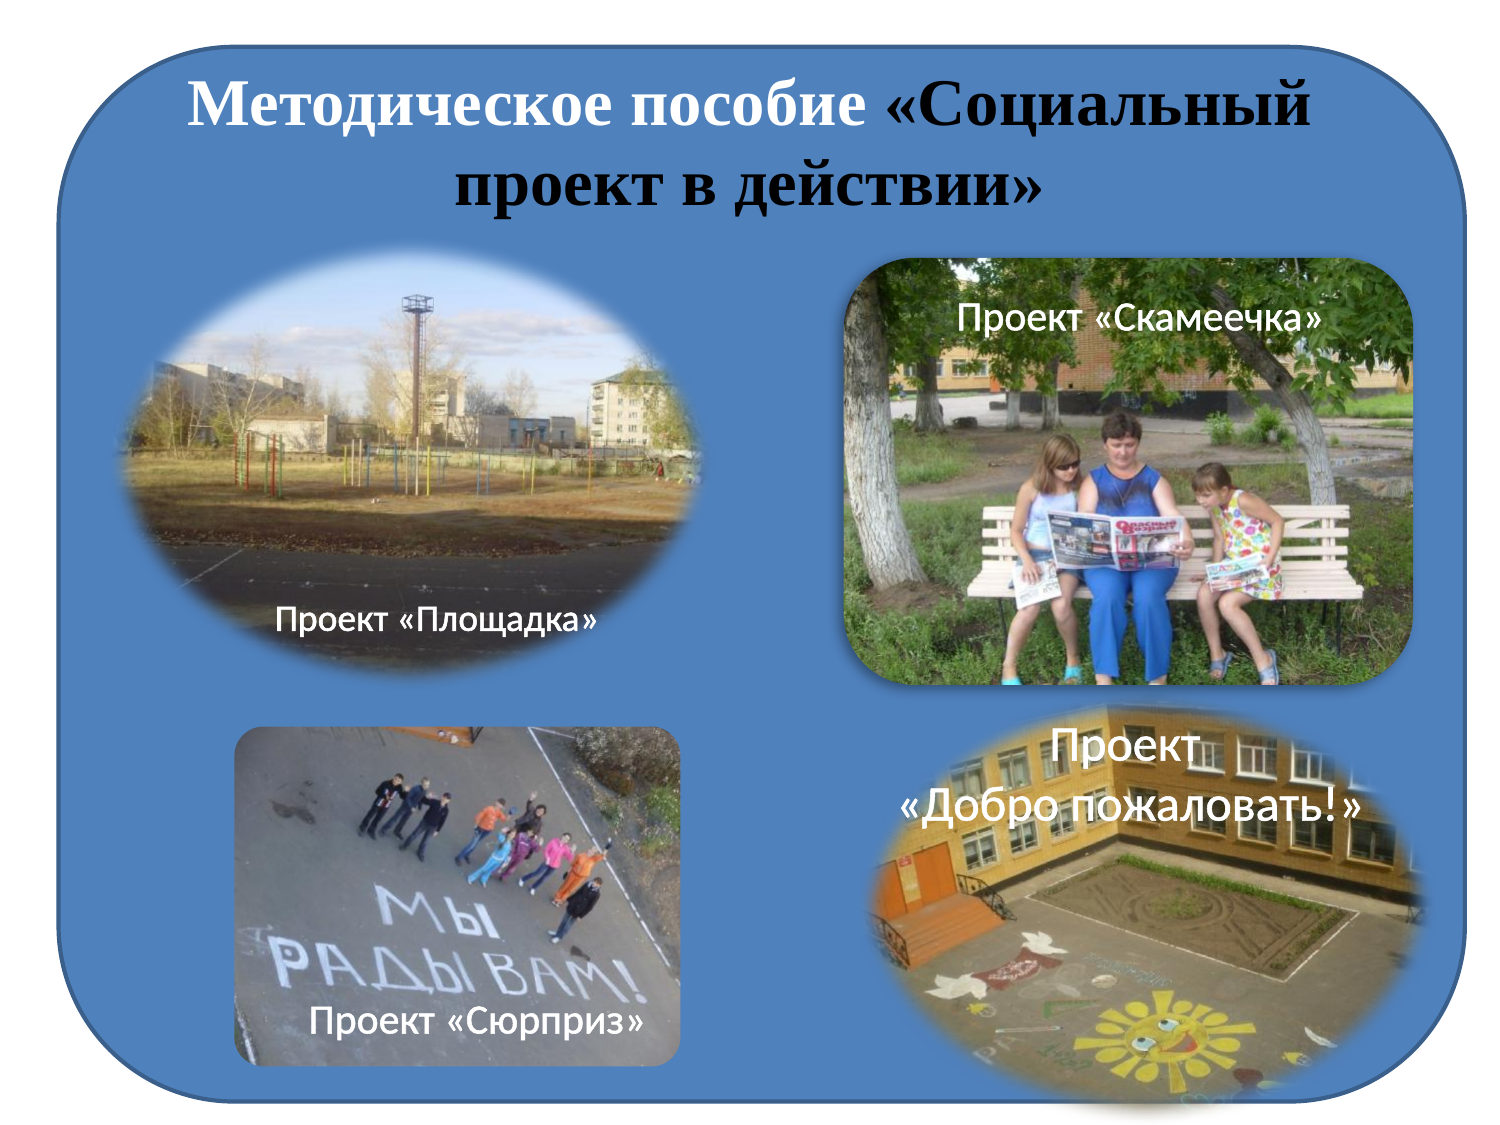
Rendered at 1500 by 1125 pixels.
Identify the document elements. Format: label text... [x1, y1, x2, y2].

picture [234, 726, 681, 1067]
text_box [56, 107, 1467, 1104]
picture [855, 688, 1438, 1125]
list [105, 234, 716, 692]
picture [843, 257, 1414, 686]
title Методическое пособие «Социальный проект в действии» [75, 45, 1425, 233]
